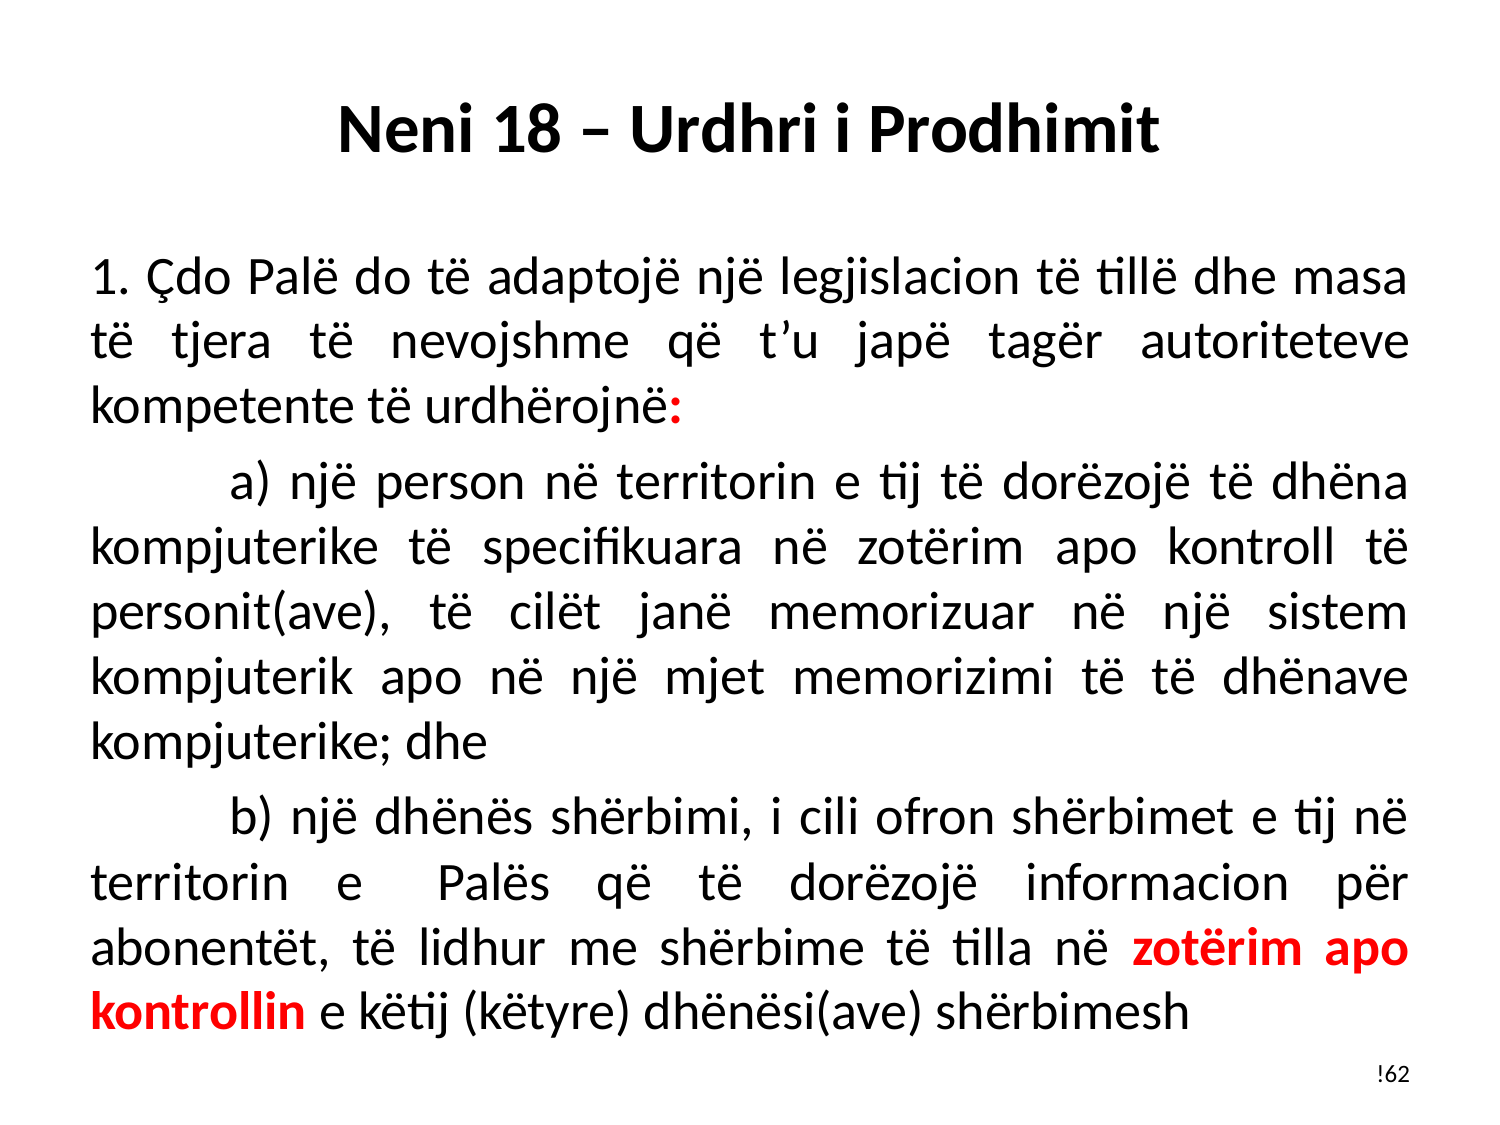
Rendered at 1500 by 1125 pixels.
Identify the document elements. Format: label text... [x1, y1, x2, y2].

list 1. Çdo Palë do të adaptojë një legjislacion të tillë dhe masa të tjera të nevojshme që t’u japë tagër autoriteteve kompetente të urdhërojnë: a) një person në territorin e tij të dorëzojë të dhëna kompjuterike të specifikuara në zotërim apo kontroll të personit(ave), të cilët janë memorizuar në një sistem kompjuterik apo në një mjet memorizimi të të dhënave kompjuterike; dhe b) një dhënës shërbimi, i cili ofron shërbimet e tij në territorin e Palës që të dorëzojë informacion për abonentët, të lidhur me shërbime të tilla në zotërim apo kontrollin e këtij (këtyre) dhënësi(ave) shërbimesh [74, 232, 1426, 1053]
slide_number !62 [1074, 1042, 1425, 1103]
title Neni 18 – Urdhri i Prodhimit [74, 44, 1426, 204]
